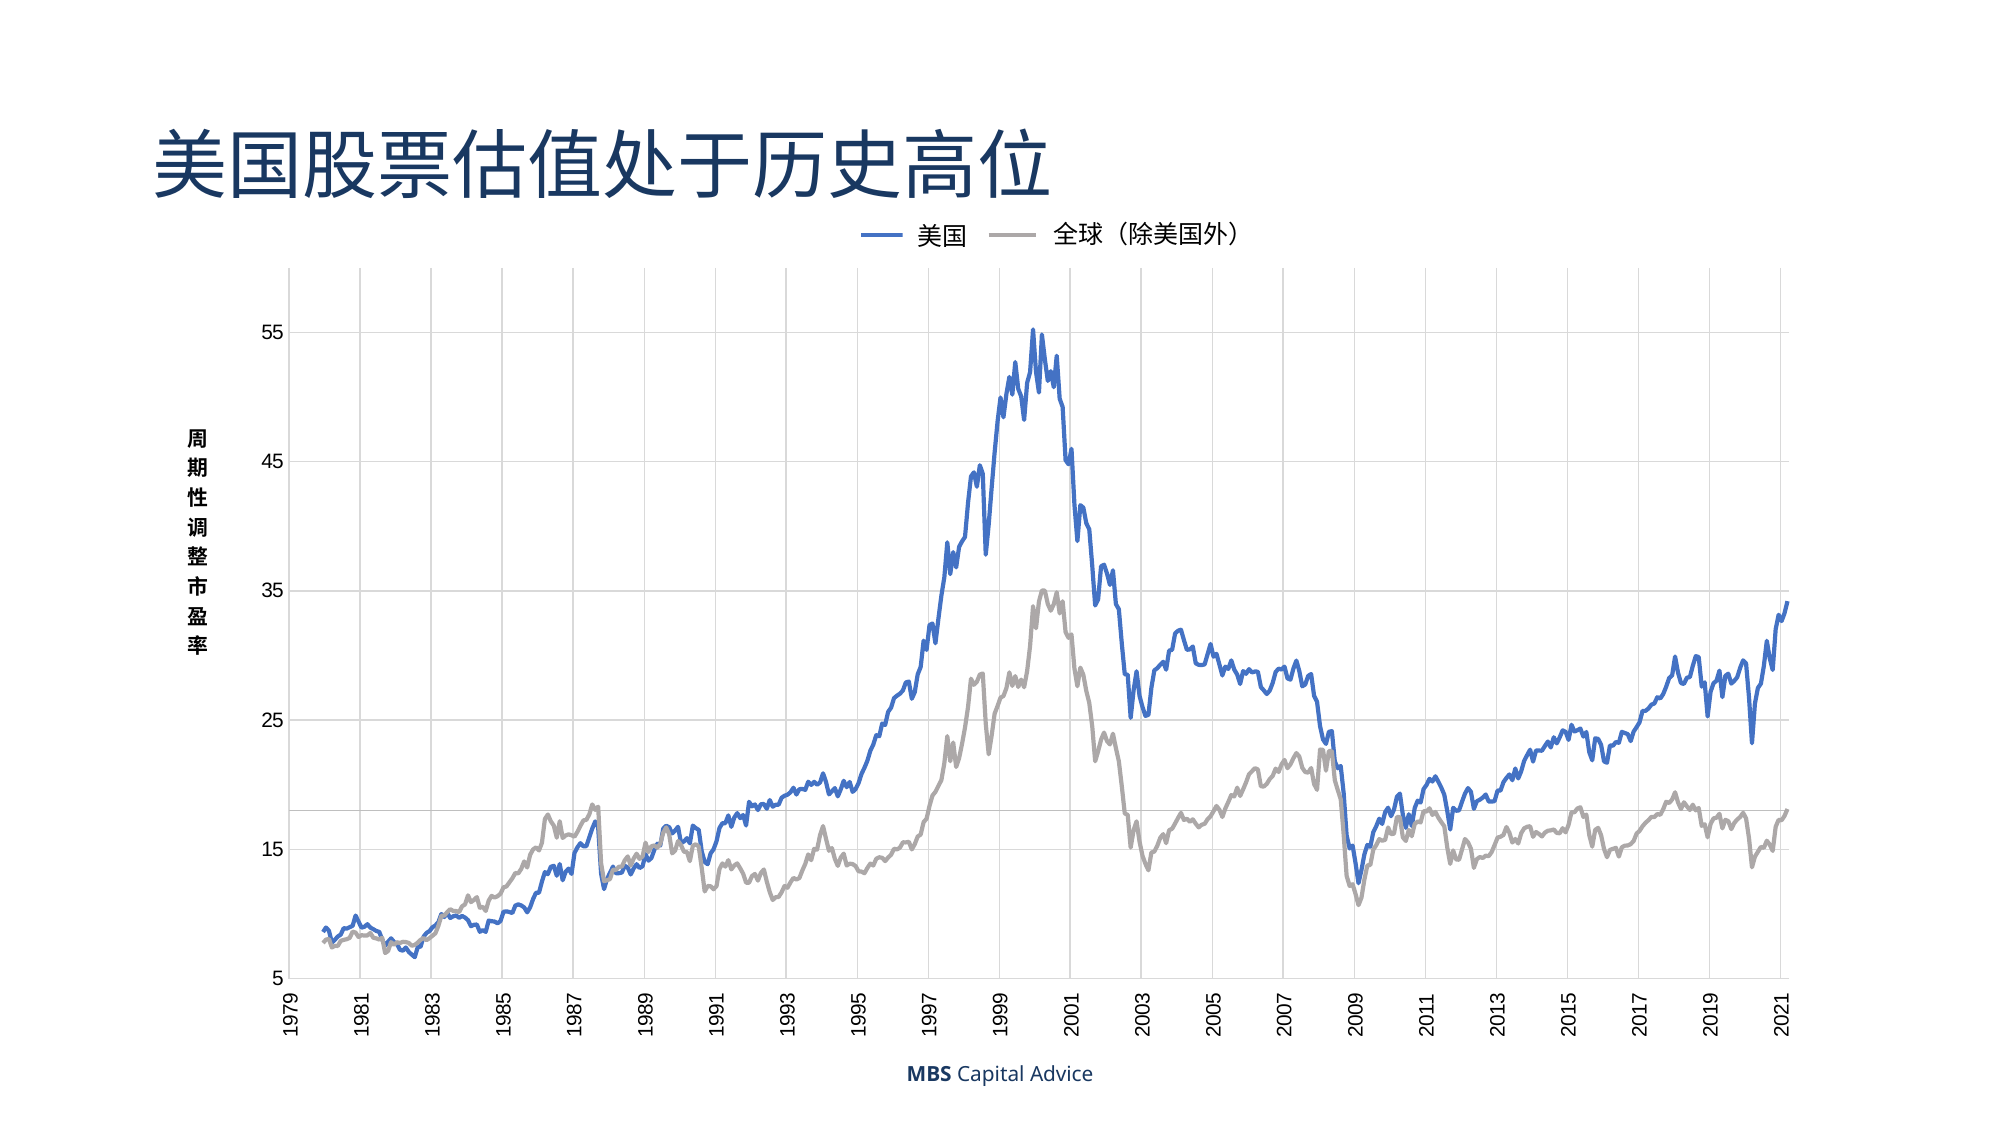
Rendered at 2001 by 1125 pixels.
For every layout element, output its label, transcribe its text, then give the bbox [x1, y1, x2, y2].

footer MBS Capital Advice [662, 1055, 1338, 1103]
title 美国股票估值处于历史高位 [137, 59, 1863, 278]
chart [173, 204, 1827, 1055]
